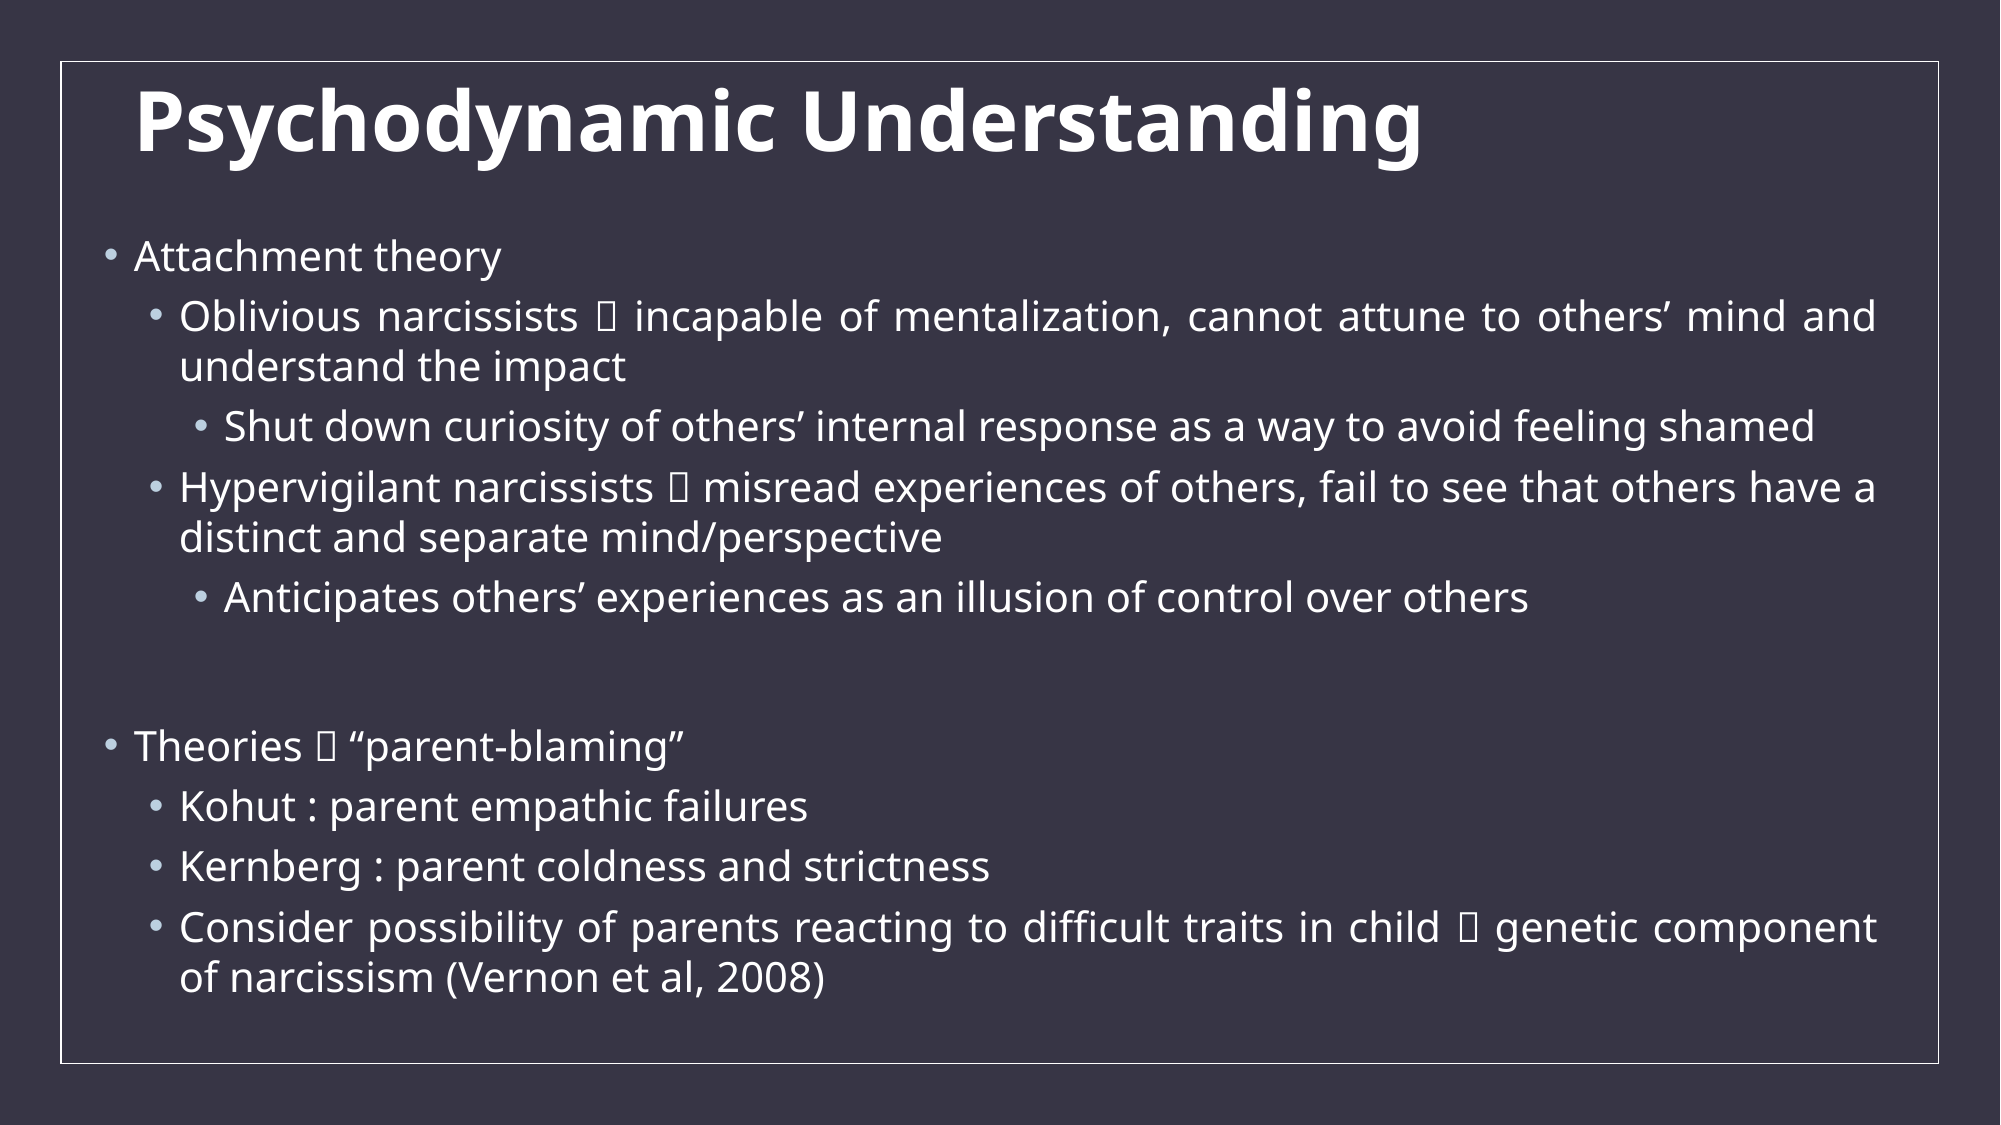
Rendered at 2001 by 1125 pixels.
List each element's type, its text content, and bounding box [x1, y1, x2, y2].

list Attachment theory Oblivious narcissists  incapable of mentalization, cannot attune to others’ mind and understand the impact Shut down curiosity of others’ internal response as a way to avoid feeling shamed Hypervigilant narcissists  misread experiences of others, fail to see that others have a distinct and separate mind/perspective Anticipates others’ experiences as an illusion of control over others Theories  “parent-blaming” Kohut : parent empathic failures Kernberg : parent coldness and strictness Consider possibility of parents reacting to difficult traits in child  genetic component of narcissism (Vernon et al, 2008) [88, 221, 1893, 1050]
title Psychodynamic Understanding [118, 88, 1769, 161]
